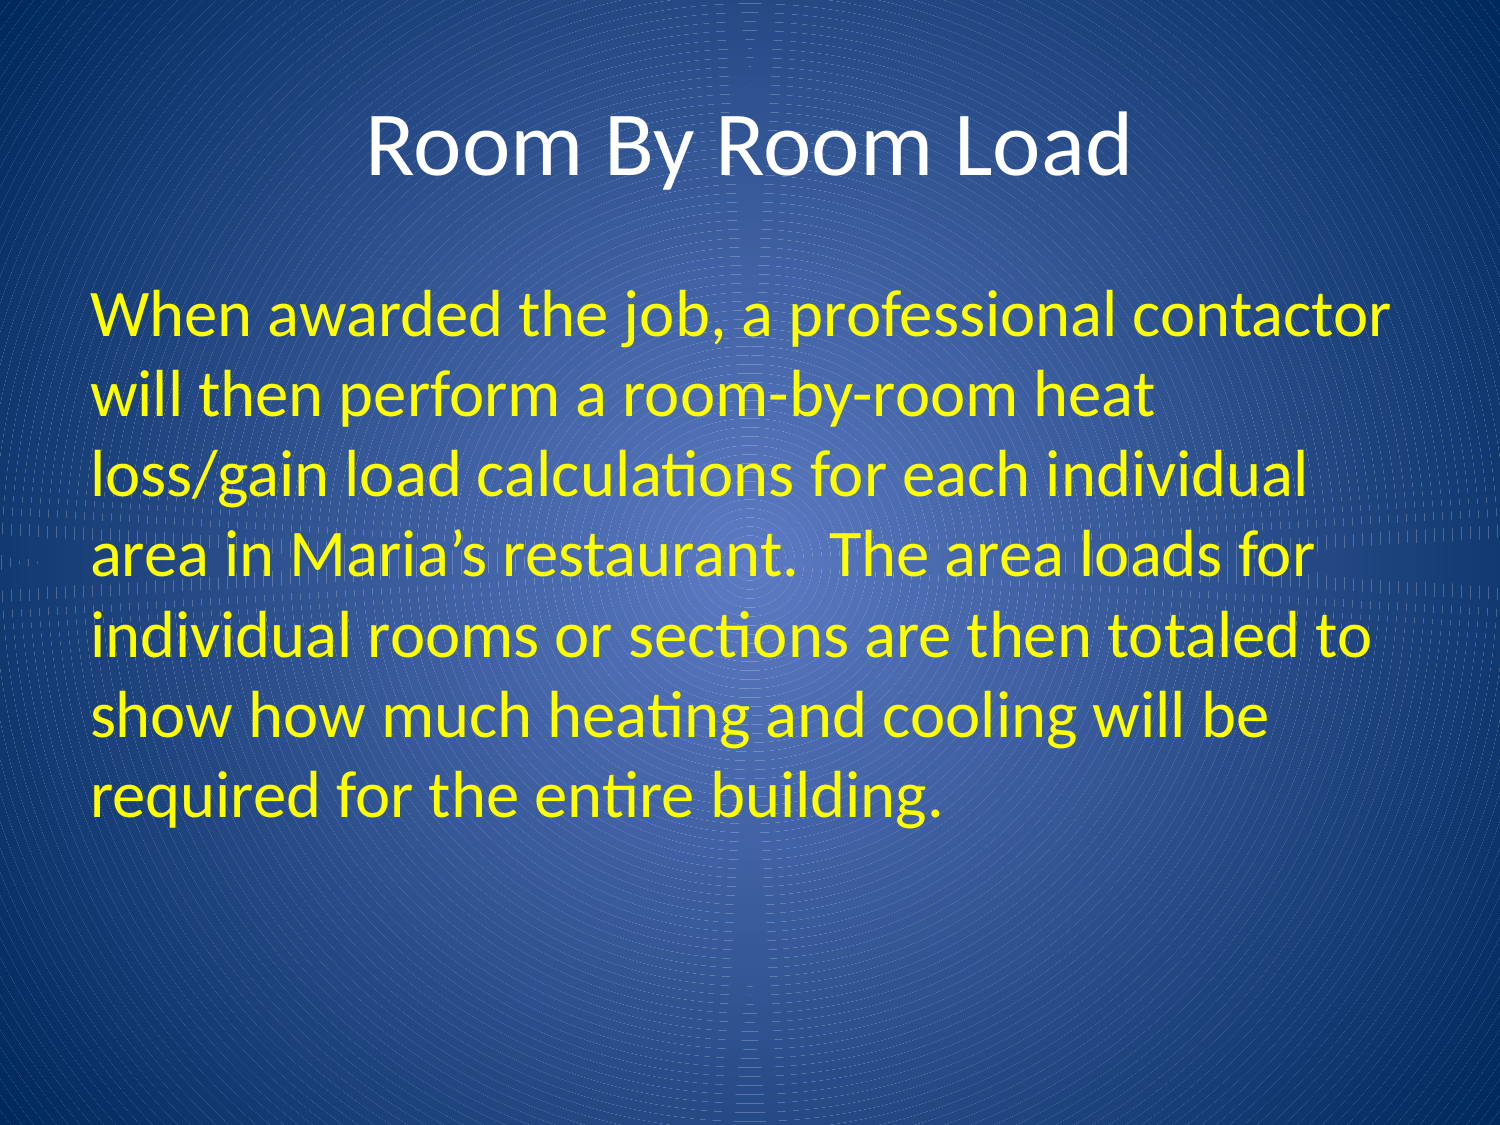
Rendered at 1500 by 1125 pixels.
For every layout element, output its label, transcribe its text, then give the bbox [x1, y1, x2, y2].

title Room By Room Load [75, 45, 1425, 233]
list When awarded the job, a professional contactor will then perform a room-by-room heat loss/gain load calculations for each individual area in Maria’s restaurant. The area loads for individual rooms or sections are then totaled to show how much heating and cooling will be required for the entire building. [75, 262, 1425, 1005]
